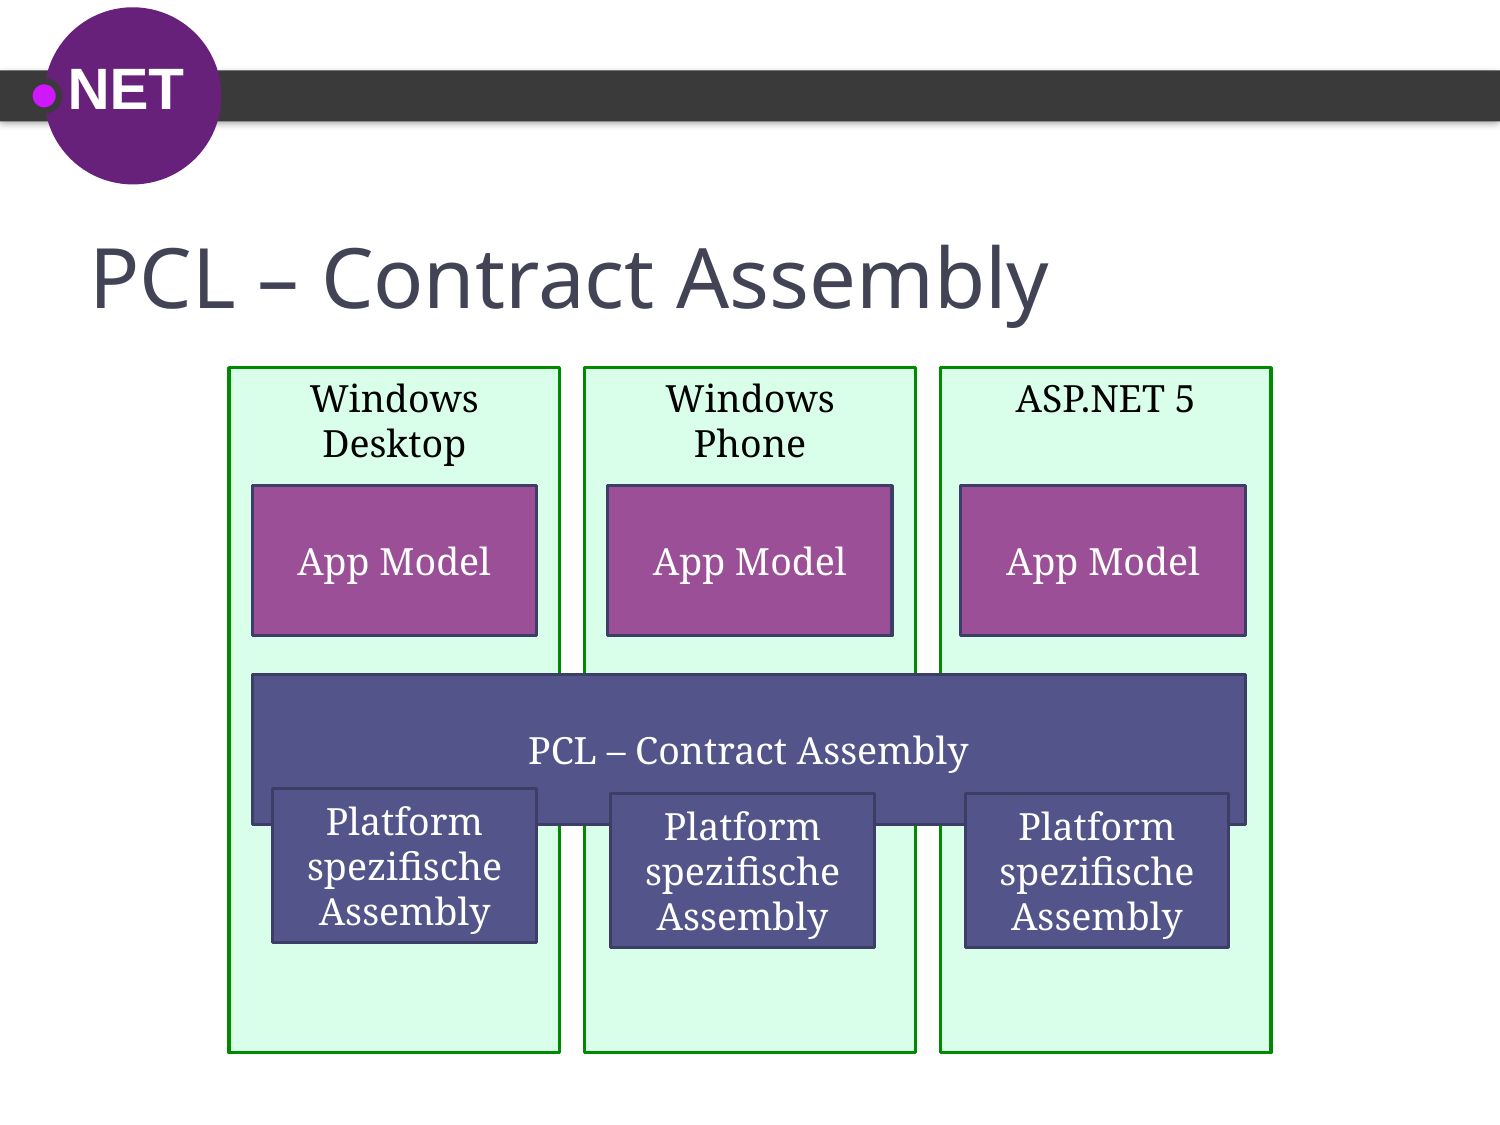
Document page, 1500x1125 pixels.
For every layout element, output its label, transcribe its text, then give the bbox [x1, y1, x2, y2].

text_box Windows Phone [583, 826, 917, 1054]
title PCL – Contract Assembly [75, 187, 1425, 363]
text_box PCL – Contract Assembly [251, 673, 1247, 826]
text_box Windows Desktop [227, 366, 561, 1054]
text_box Platform spezifische Assembly [271, 787, 538, 944]
text_box App Model [959, 484, 1247, 637]
text_box Platform spezifische Assembly [609, 792, 876, 949]
text_box App Model [606, 484, 894, 637]
text_box Platform spezifische Assembly [964, 792, 1230, 949]
text_box App Model [251, 484, 538, 637]
text_box Windows Phone [583, 366, 917, 673]
text_box ASP.NET 5 [939, 366, 1273, 1054]
